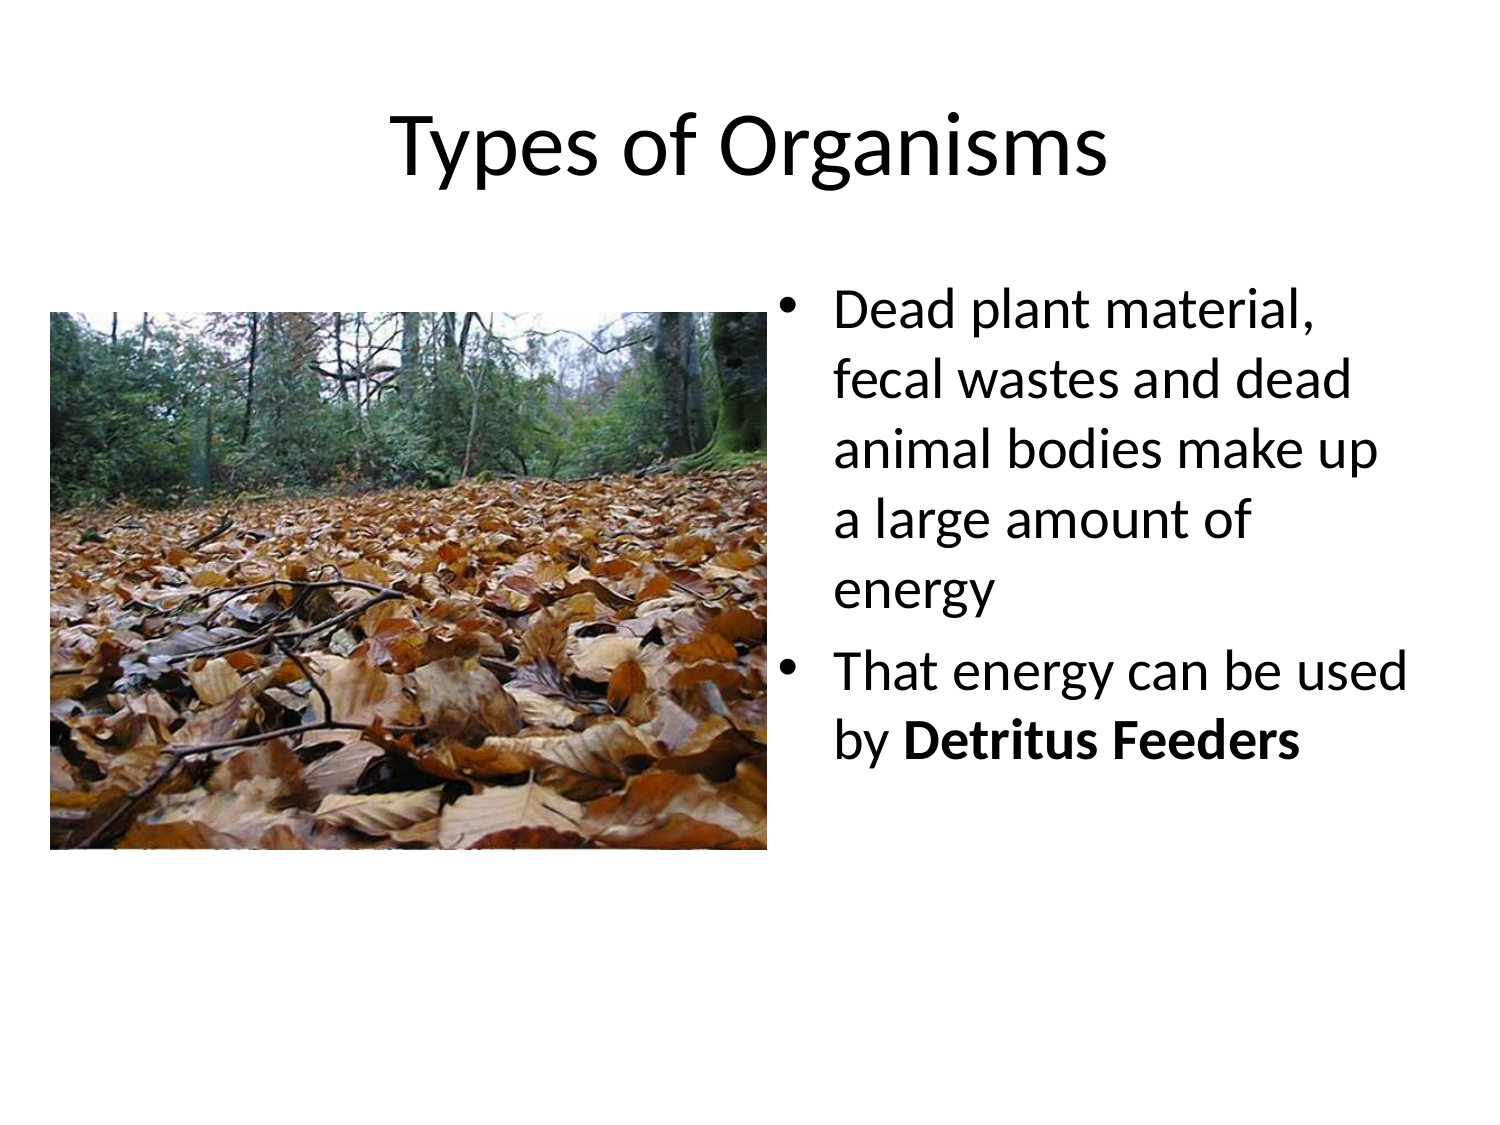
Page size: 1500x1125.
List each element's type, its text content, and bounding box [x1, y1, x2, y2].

picture [49, 312, 767, 851]
title Types of Organisms [75, 45, 1425, 233]
list Dead plant material, fecal wastes and dead animal bodies make up a large amount of energy That energy can be used by Detritus Feeders [762, 262, 1425, 1005]
